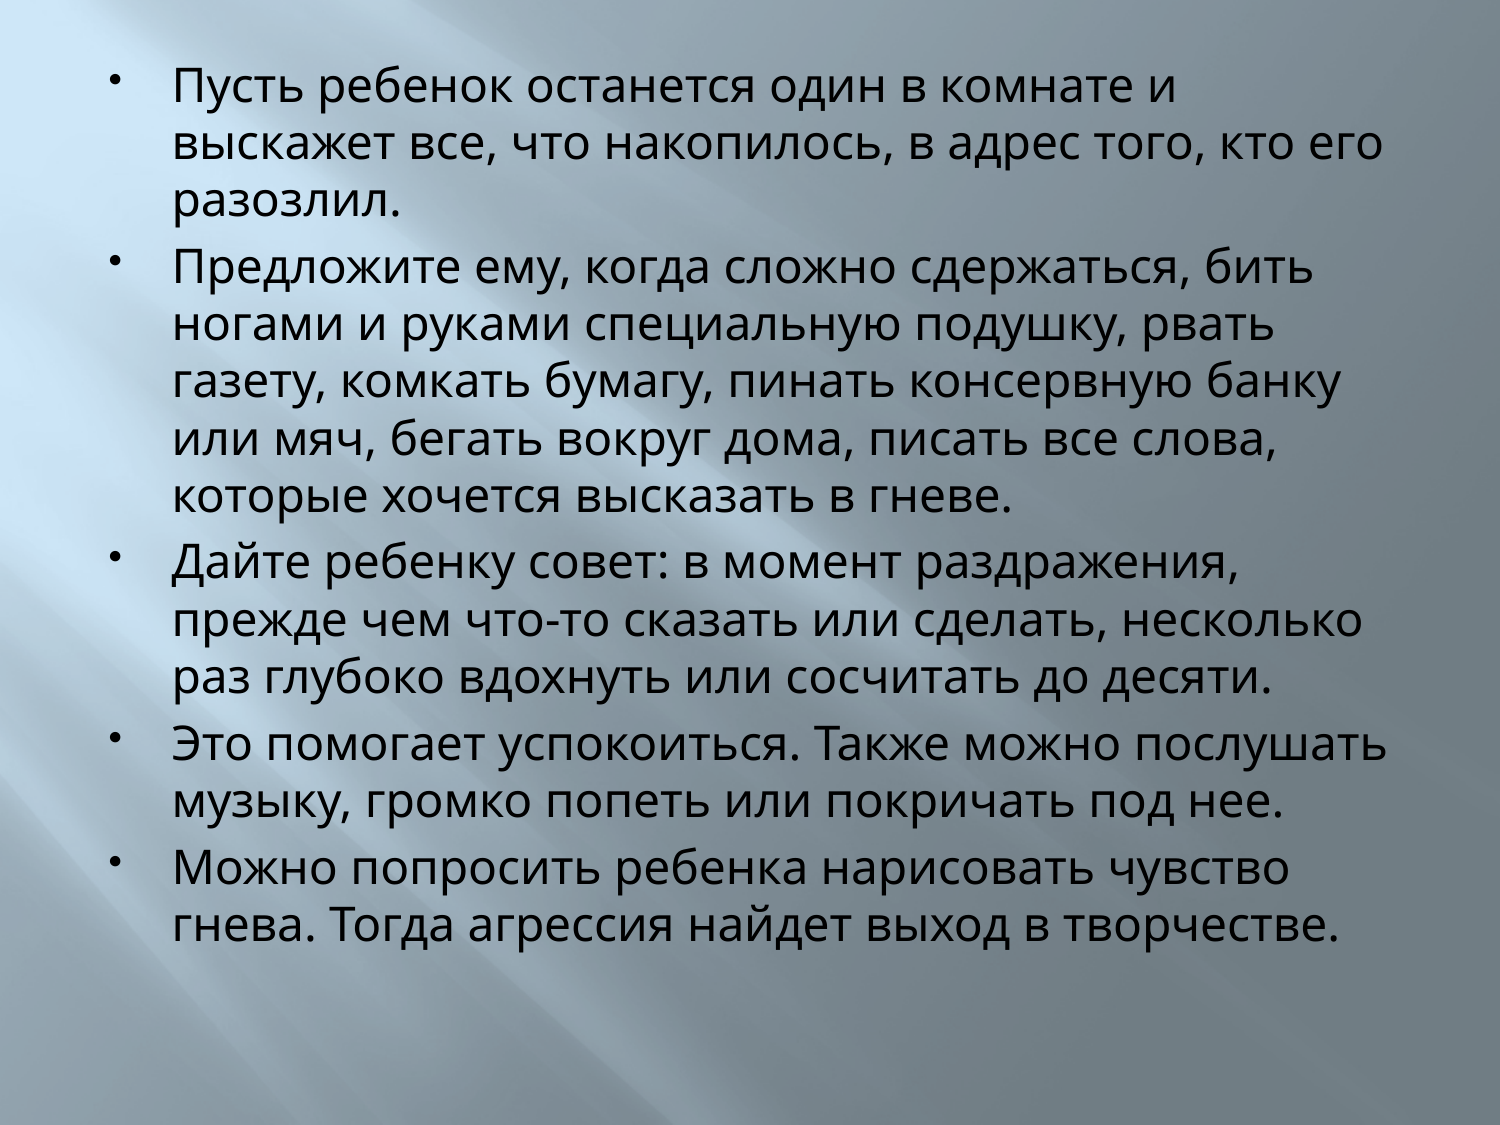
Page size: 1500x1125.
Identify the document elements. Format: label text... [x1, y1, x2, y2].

list Пусть ребенок останется один в комнате и выскажет все, что накопилось, в адрес того, кто его разозлил. Предложите ему, когда сложно сдержаться, бить ногами и руками специальную подушку, рвать газету, комкать бумагу, пинать консервную банку или мяч, бегать вокруг дома, писать все слова, которые хочется высказать в гневе. Дайте ребенку совет: в момент раздражения, прежде чем что-то сказать или сделать, несколько раз глубоко вдохнуть или сосчитать до десяти. Это помогает успокоиться. Также можно послушать музыку, громко попеть или покричать под нее. Можно попросить ребенка нарисовать чувство гнева. Тогда агрессия найдет выход в творчестве. [75, 46, 1425, 1035]
